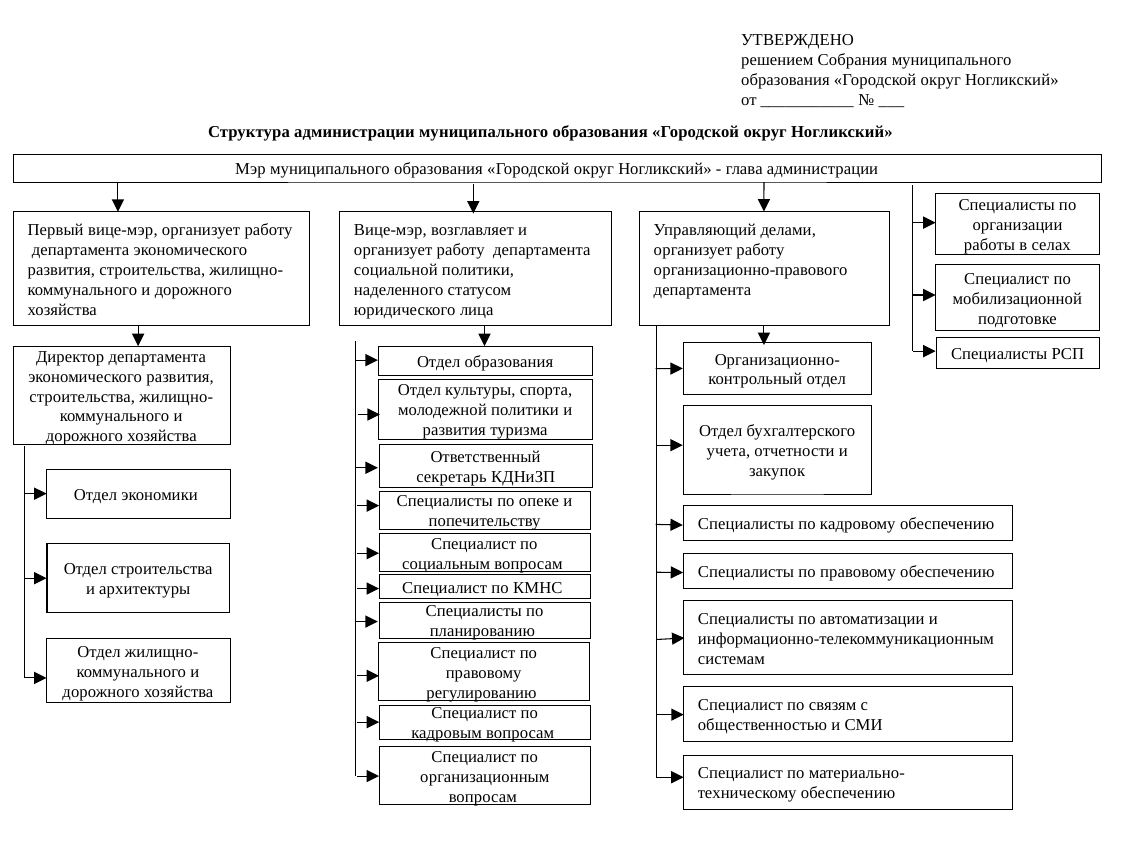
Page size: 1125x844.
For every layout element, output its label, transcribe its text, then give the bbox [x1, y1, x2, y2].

text_box УТВЕРЖДЕНО решением Собрания муниципального образования «Городской округ Ногликский» от ___________ № ___ [726, 21, 1084, 113]
text_box Управляющий делами, организует работу организационно-правового департамента [638, 210, 890, 326]
text_box Специалисты по планированию [378, 602, 591, 639]
text_box Отдел бухгалтерского учета, отчетности и закупок [682, 404, 872, 495]
text_box Специалисты по автоматизации и информационно-телекоммуникационным системам [682, 599, 1014, 676]
text_box Специалист по связям с общественностью и СМИ [682, 685, 1014, 742]
text_box Первый вице-мэр, организует работу департамента экономического развития, строительства, жилищно-коммунального и дорожного хозяйства [12, 211, 310, 326]
text_box Мэр муниципального образования «Городской округ Ногликский» - глава администрации [12, 153, 1103, 183]
text_box Структура администрации муниципального образования «Городской округ Ногликский» [13, 113, 1089, 148]
text_box Специалисты по кадровому обеспечению [682, 505, 1014, 541]
text_box Отдел культуры, спорта, молодежной политики и развития туризма [377, 378, 593, 440]
text_box Ответственный секретарь КДНиЗП [378, 443, 594, 489]
text_box Специалист по социальным вопросам [378, 533, 591, 573]
text_box Вице-мэр, возглавляет и организует работу департамента социальной политики, наделенного статусом юридического лица [338, 211, 612, 326]
text_box Директор департамента экономического развития, строительства, жилищно-коммунального и дорожного хозяйства [12, 345, 231, 446]
text_box Отдел экономики [46, 468, 231, 519]
text_box Специалисты по правовому обеспечению [682, 552, 1013, 589]
text_box Специалист по организационным вопросам [378, 745, 592, 806]
text_box Специалисты РСП [935, 336, 1101, 369]
text_box Специалисты по опеке и попечительству [378, 490, 591, 531]
text_box Специалист по кадровым вопросам [378, 704, 592, 740]
text_box Специалист по мобилизационной подготовке [935, 263, 1100, 332]
text_box Специалист по КМНС [378, 573, 591, 599]
text_box Отдел жилищно-коммунального и дорожного хозяйства [46, 637, 231, 704]
text_box Отдел строительства и архитектуры [46, 543, 231, 613]
text_box Специалист по материально-техническому обеспечению [682, 754, 1014, 811]
text_box Специалисты по организации работы в селах [935, 193, 1100, 255]
text_box Отдел образования [378, 345, 593, 377]
text_box Организационно-контрольный отдел [682, 341, 873, 396]
text_box Специалист по правовому регулированию [377, 642, 590, 701]
